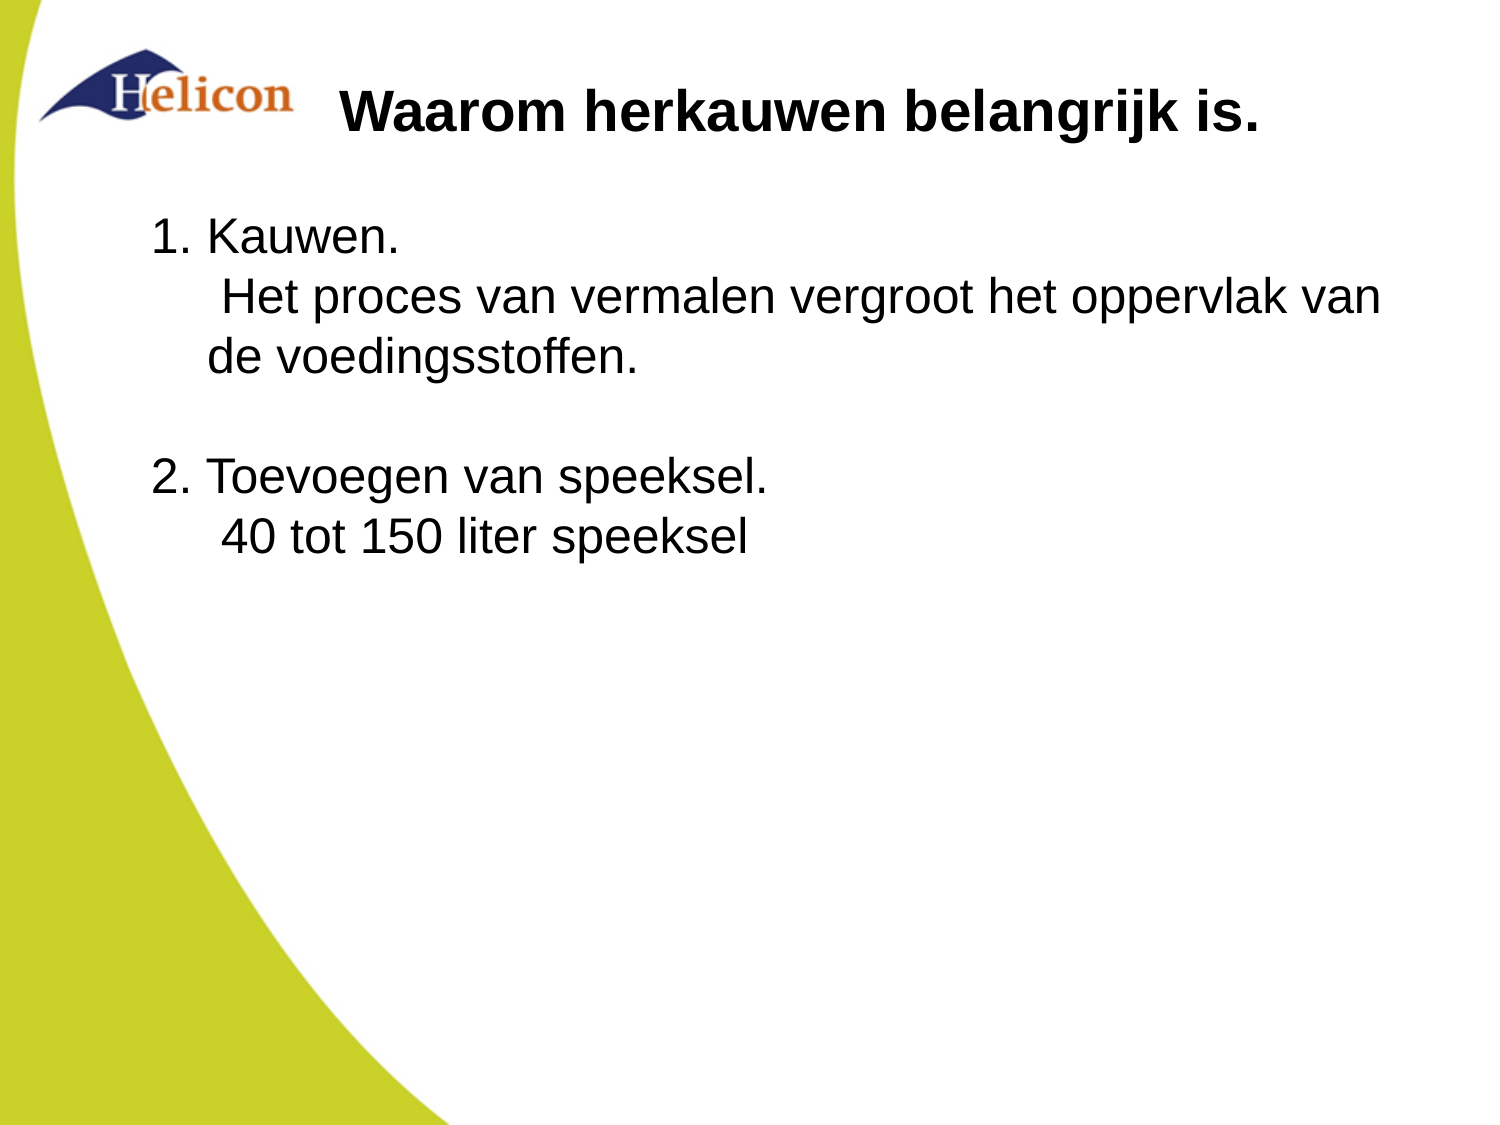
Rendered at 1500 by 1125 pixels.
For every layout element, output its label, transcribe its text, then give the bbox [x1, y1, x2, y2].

picture [0, 0, 1500, 1125]
title Waarom herkauwen belangrijk is. [324, 54, 1415, 161]
list 1. Kauwen. Het proces van vermalen vergroot het oppervlak van de voedingsstoffen. 2. Toevoegen van speeksel. 40 tot 150 liter speeksel [135, 196, 1425, 1005]
